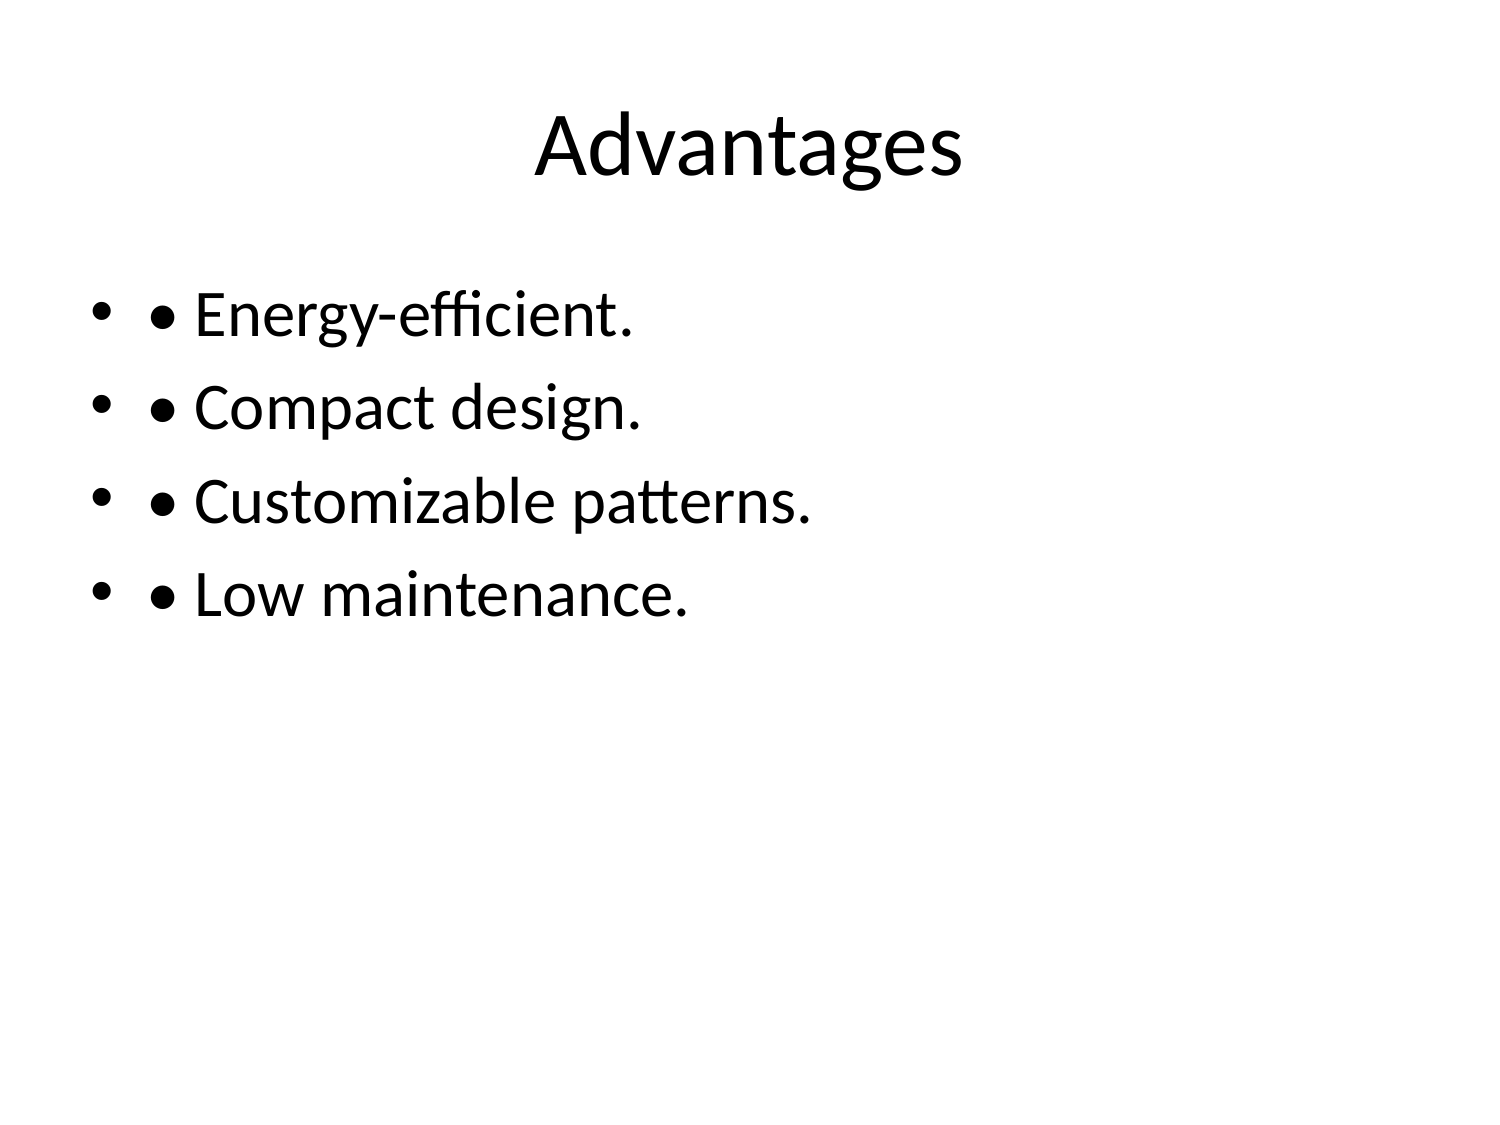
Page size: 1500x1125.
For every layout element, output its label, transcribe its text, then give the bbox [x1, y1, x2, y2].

list • Energy-efficient. • Compact design. • Customizable patterns. • Low maintenance. [75, 262, 1425, 1005]
title Advantages [75, 45, 1425, 233]
